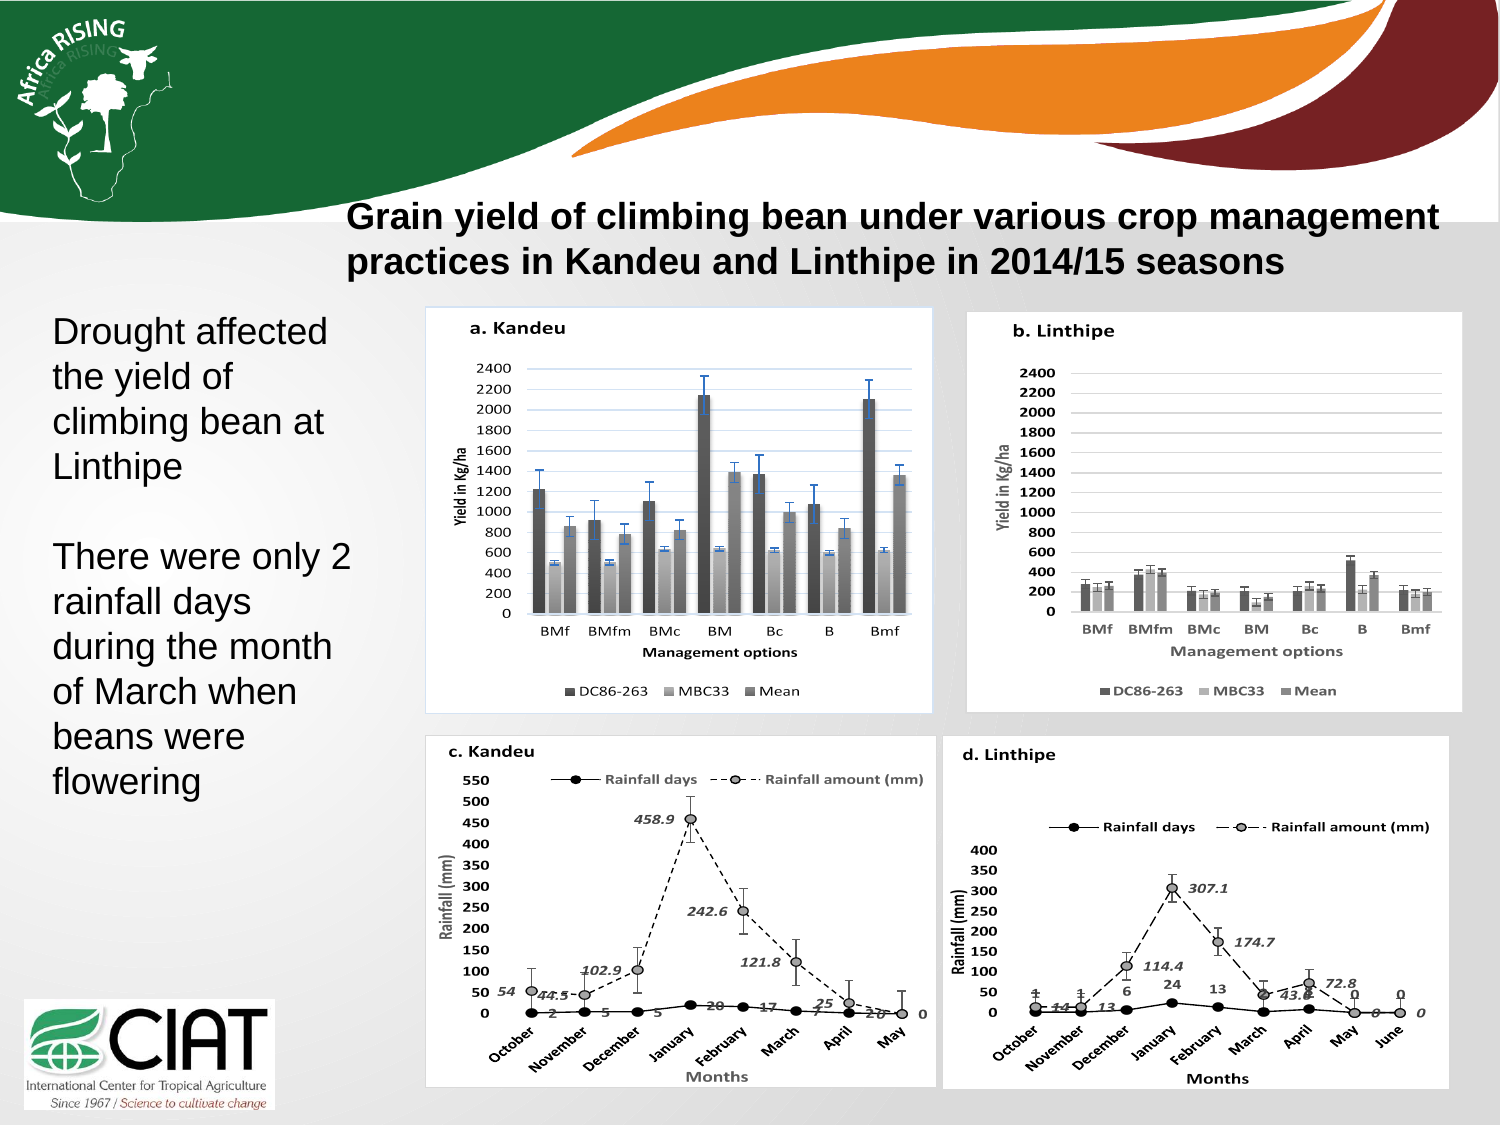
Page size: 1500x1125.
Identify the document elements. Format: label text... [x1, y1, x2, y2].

list Drought affected the yield of climbing bean at Linthipe There were only 2 rainfall days during the month of March when beans were flowering [37, 299, 375, 988]
picture [24, 999, 276, 1111]
list Grain yield of climbing bean under various crop management practices in Kandeu and Linthipe in 2014/15 seasons [312, 184, 1500, 310]
picture [0, 1, 1499, 222]
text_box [424, 306, 1463, 1125]
